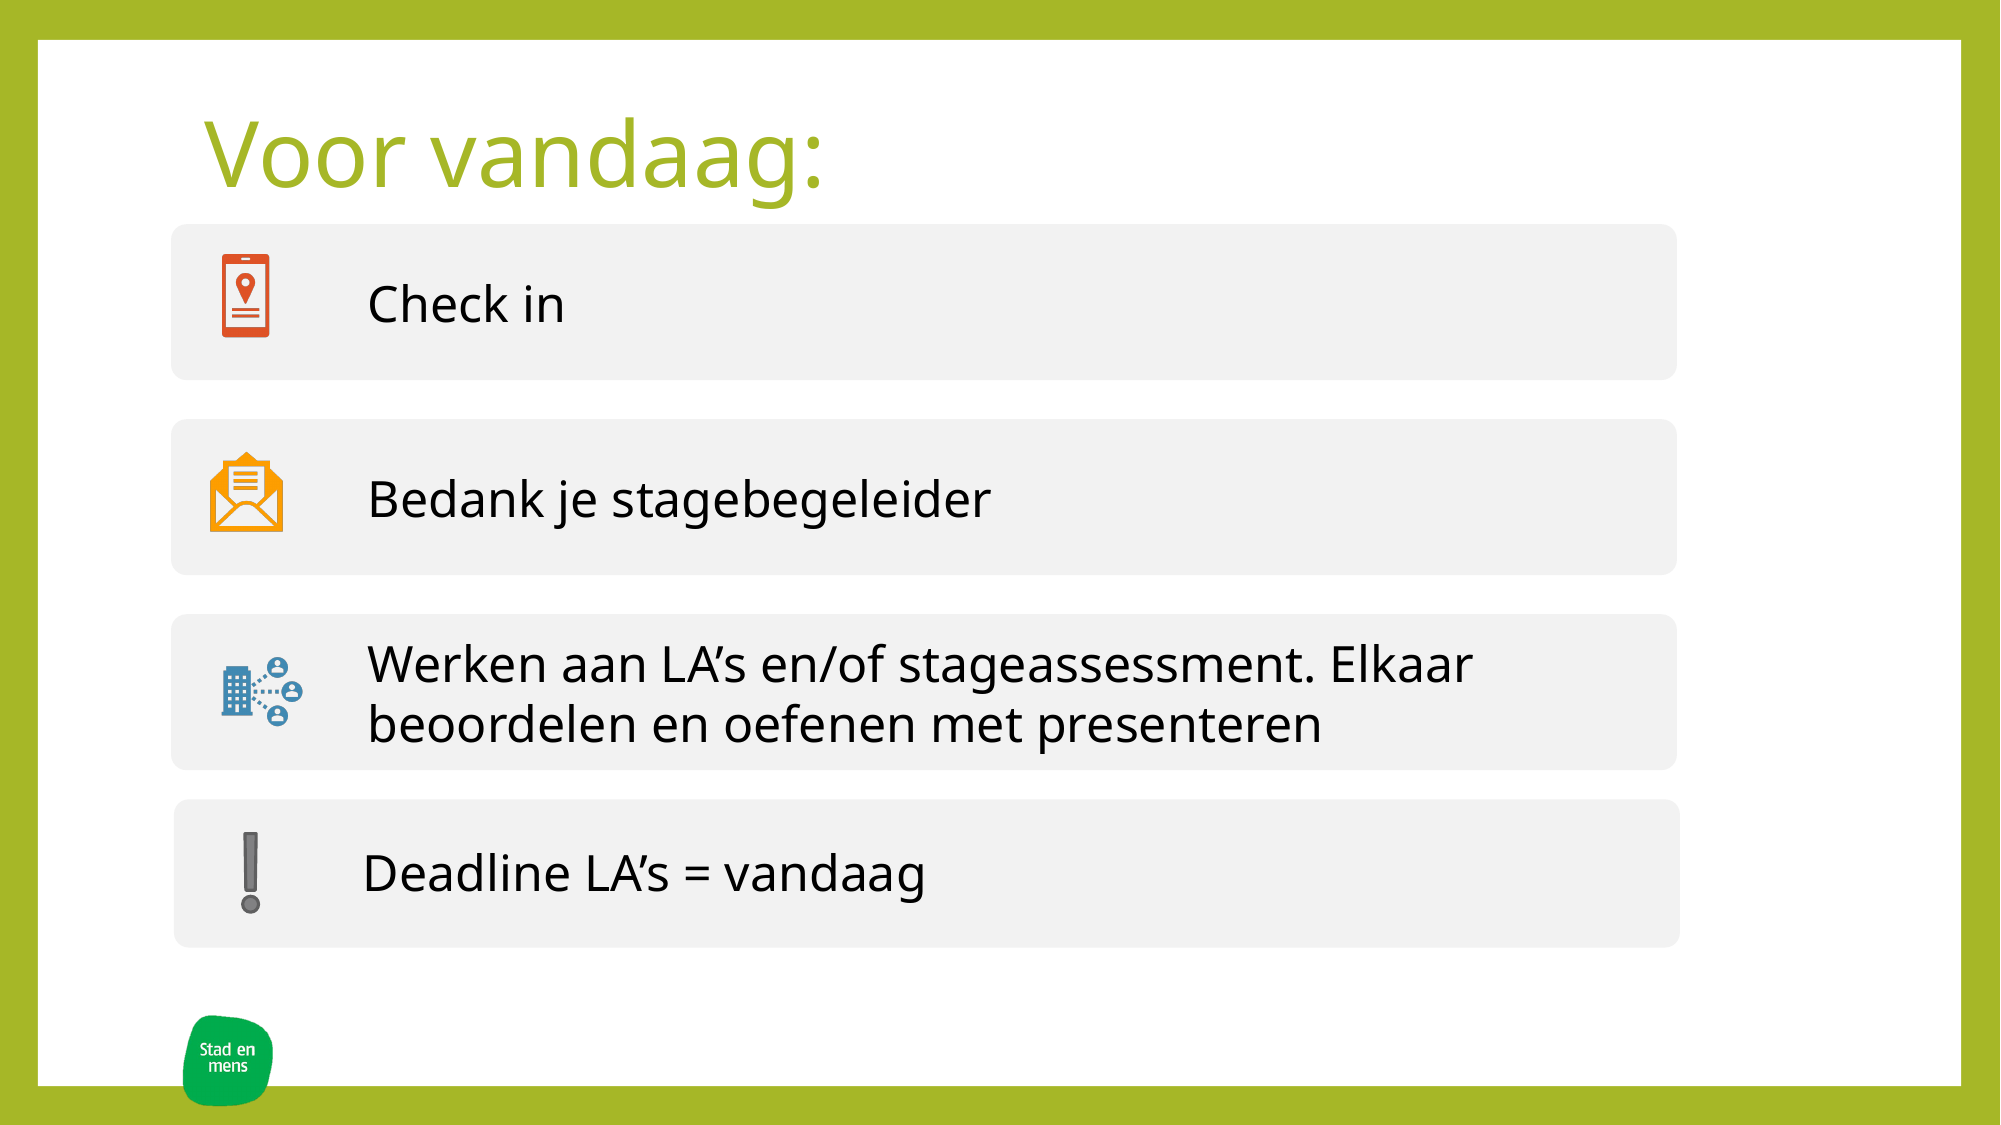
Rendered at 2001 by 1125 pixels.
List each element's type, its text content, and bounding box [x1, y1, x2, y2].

text_box [173, 799, 1680, 948]
picture [179, 1013, 273, 1110]
title Voor vandaag: [189, 46, 1810, 270]
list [170, 223, 1678, 771]
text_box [202, 825, 299, 922]
text_box Deadline LA’s = vandaag [347, 833, 1539, 909]
